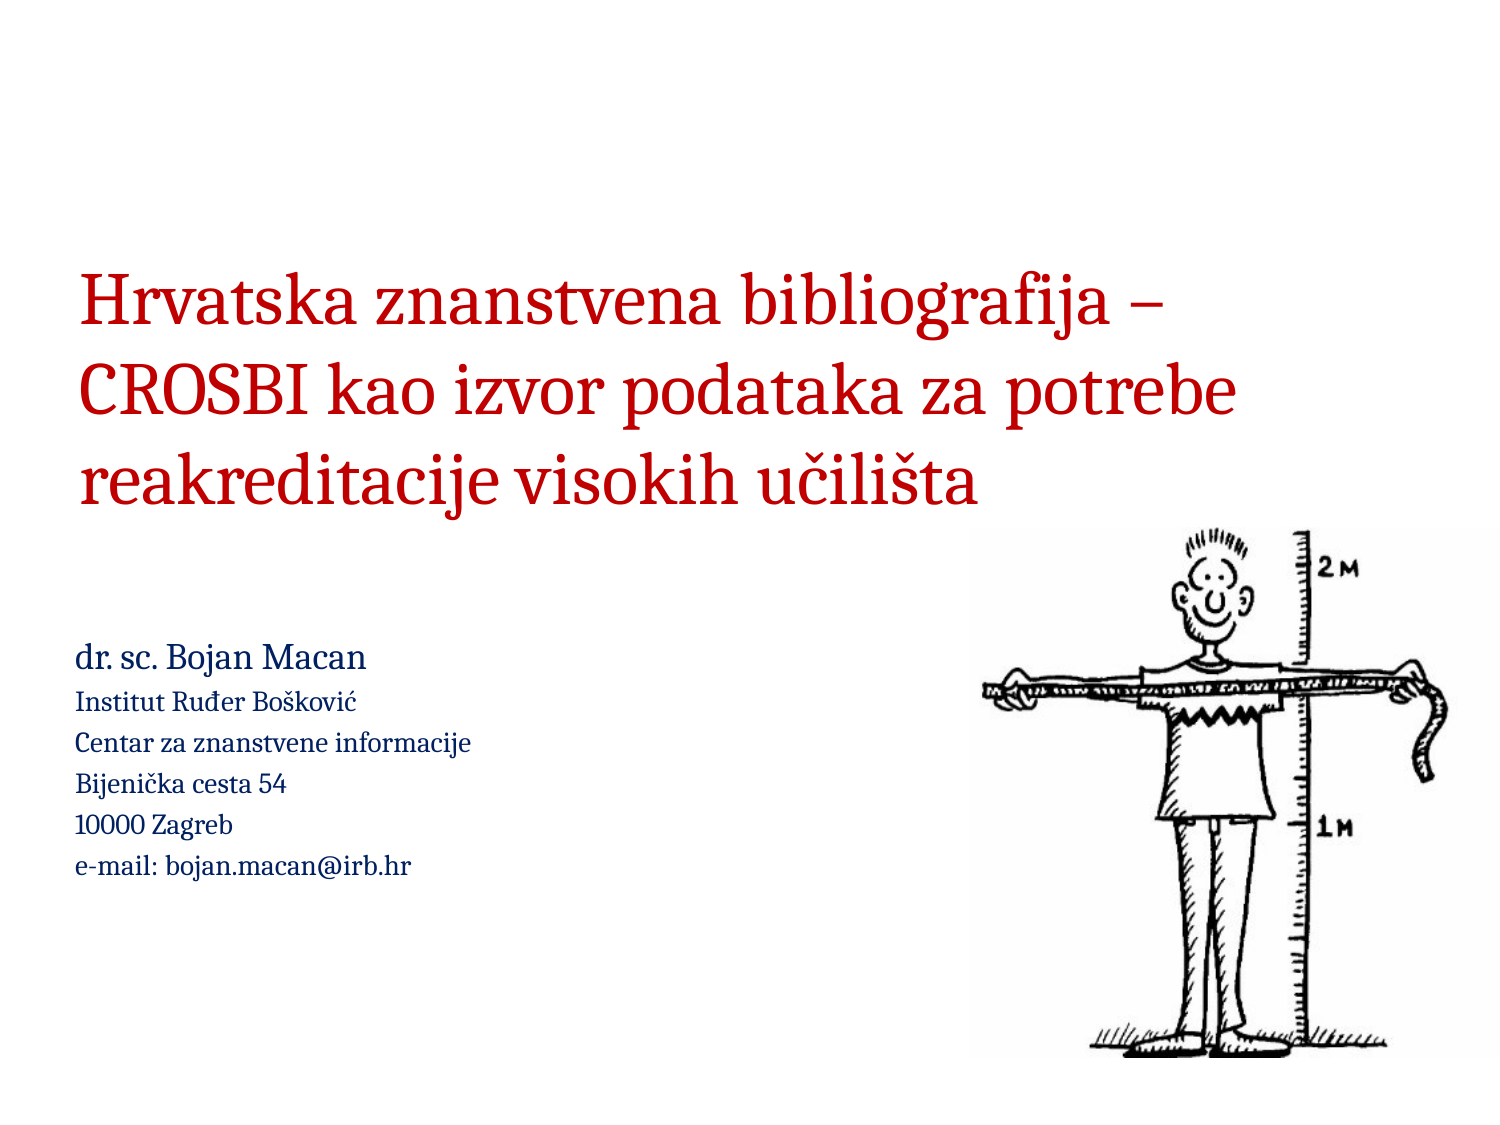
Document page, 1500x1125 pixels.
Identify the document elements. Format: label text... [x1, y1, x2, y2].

title Hrvatska znanstvena bibliografija – CROSBI kao izvor podataka za potrebe reakreditacije visokih učilišta [64, 166, 1282, 528]
text_box dr. sc. Bojan Macan Institut Ruđer Bošković Centar za znanstvene informacije Bijenička cesta 54 10000 Zagreb e-mail: bojan.macan@irb.hr [60, 624, 698, 937]
picture [968, 526, 1500, 1059]
text_box [64, 582, 963, 725]
